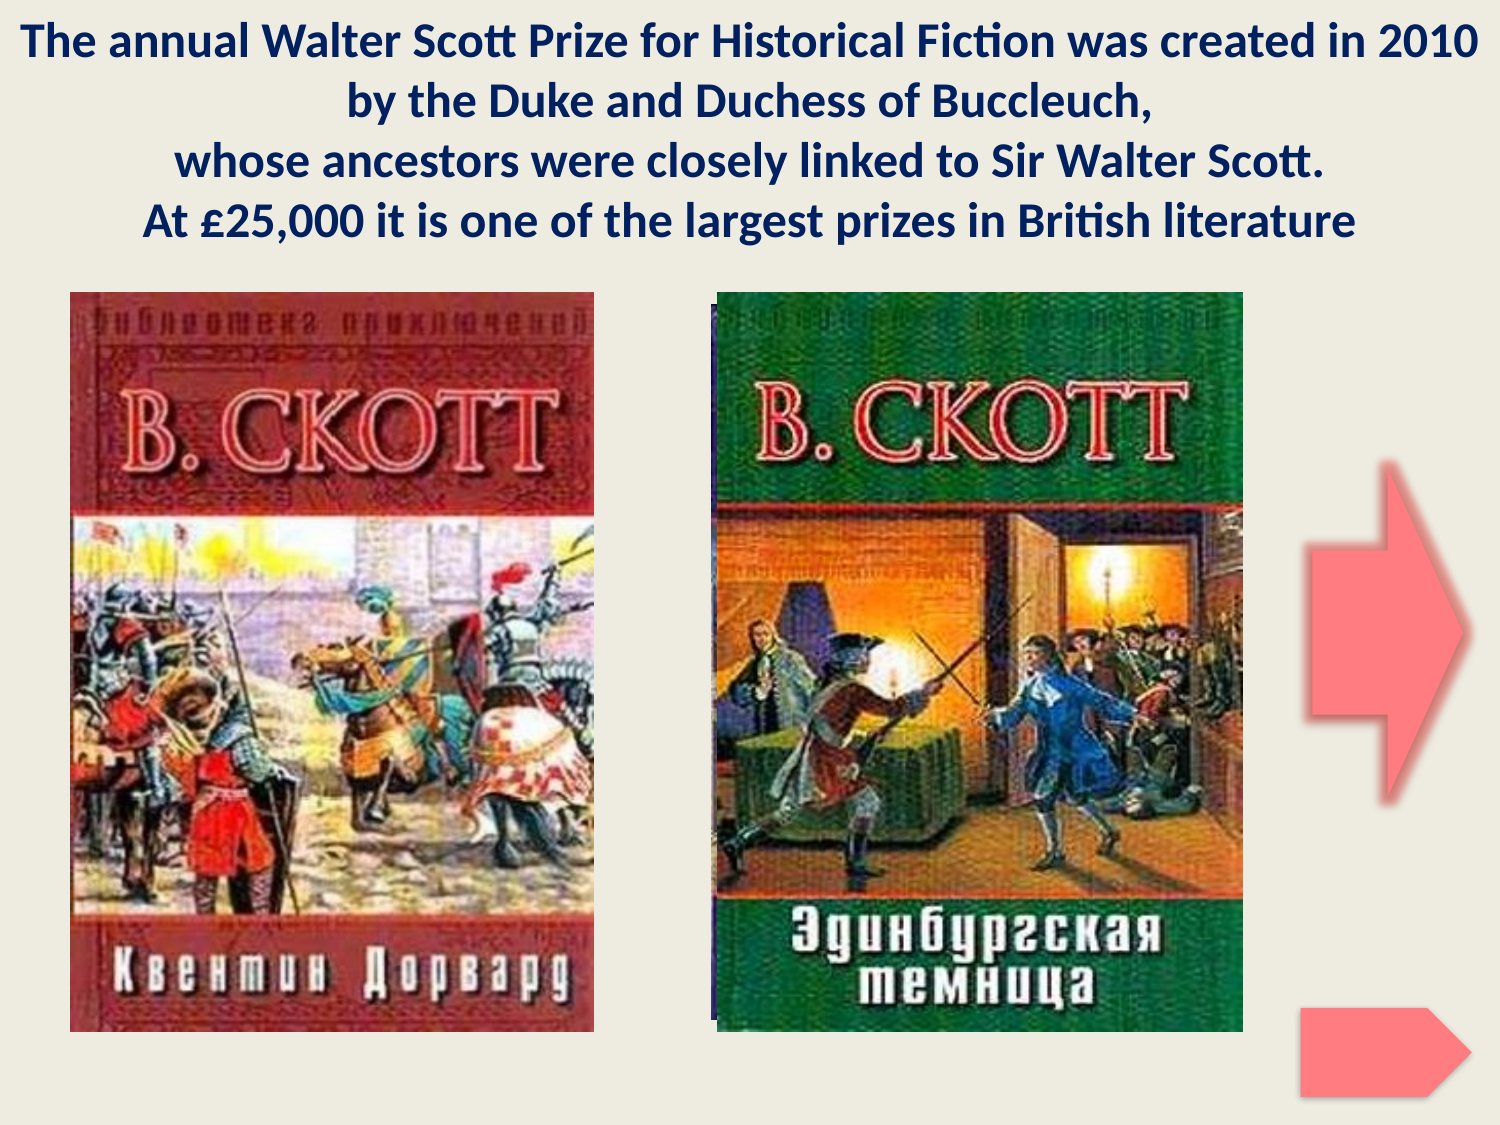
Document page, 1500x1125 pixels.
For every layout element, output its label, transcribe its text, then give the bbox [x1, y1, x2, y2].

text_box [1312, 468, 1464, 797]
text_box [70, 292, 1243, 1032]
text_box The annual Walter Scott Prize for Historical Fiction was created in 2010 by the Duke and Duchess of Buccleuch, whose ancestors were closely linked to Sir Walter Scott. At £25,000 it is one of the largest prizes in British literature [0, 0, 1500, 255]
text_box [1300, 1007, 1472, 1097]
